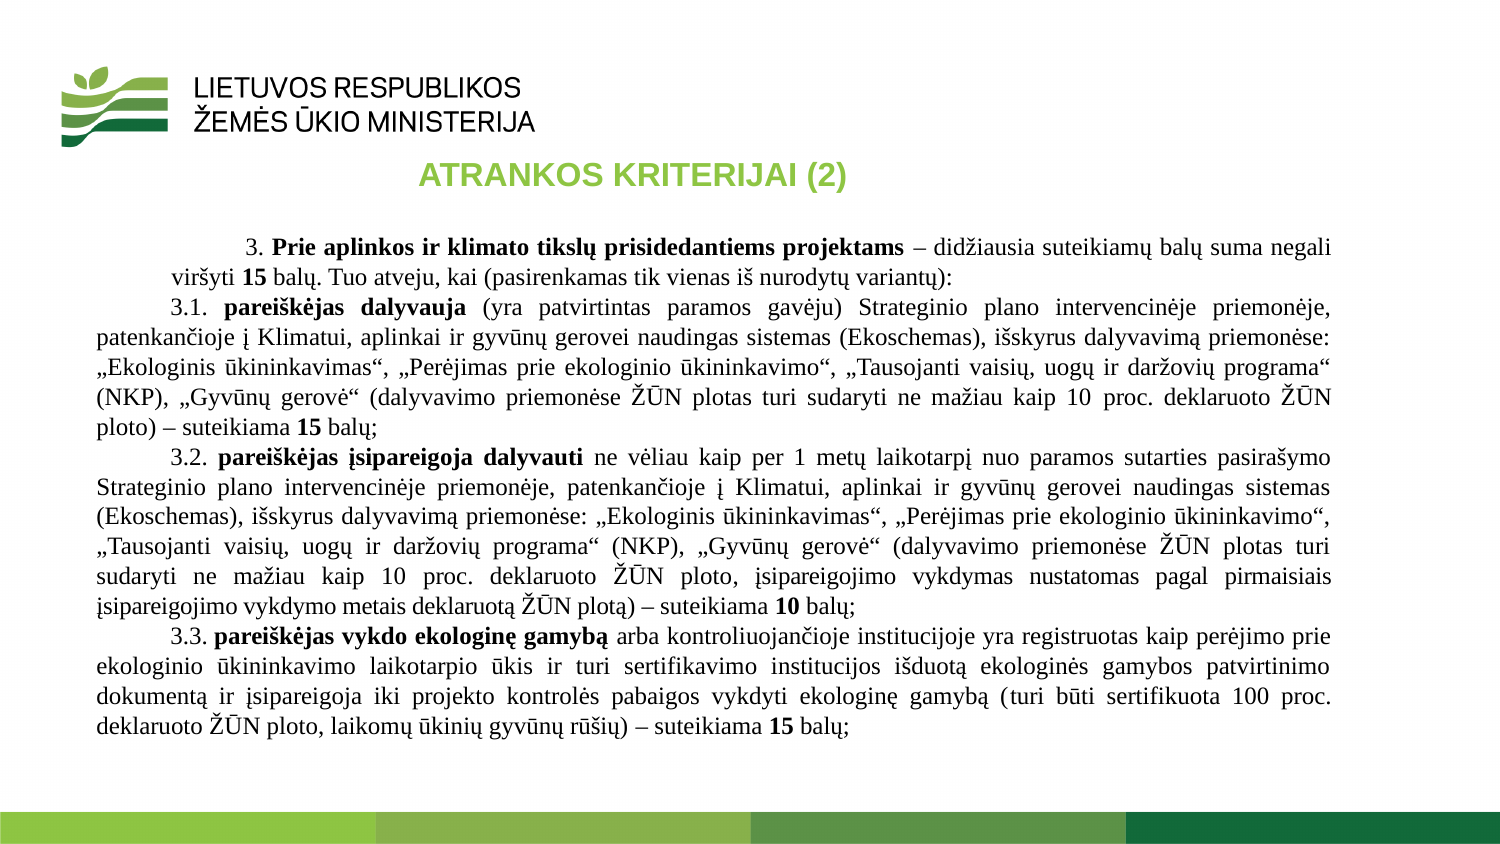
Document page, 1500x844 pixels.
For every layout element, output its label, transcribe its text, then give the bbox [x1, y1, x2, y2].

text_box 3. Prie aplinkos ir klimato tikslų prisidedantiems projektams – didžiausia suteikiamų balų suma negali viršyti 15 balų. Tuo atveju, kai (pasirenkamas tik vienas iš nurodytų variantų): 3.1. pareiškėjas dalyvauja (yra patvirtintas paramos gavėju) Strateginio plano intervencinėje priemonėje, patenkančioje į Klimatui, aplinkai ir gyvūnų gerovei naudingas sistemas (Ekoschemas), išskyrus dalyvavimą priemonėse: „Ekologinis ūkininkavimas“, „Perėjimas prie ekologinio ūkininkavimo“, „Tausojanti vaisių, uogų ir daržovių programa“ (NKP), „Gyvūnų gerovė“ (dalyvavimo priemonėse ŽŪN plotas turi sudaryti ne mažiau kaip 10 proc. deklaruoto ŽŪN ploto) – suteikiama 15 balų; 3.2. pareiškėjas įsipareigoja dalyvauti ne vėliau kaip per 1 metų laikotarpį nuo paramos sutarties pasirašymo Strateginio plano intervencinėje priemonėje, patenkančioje į Klimatui, aplinkai ir gyvūnų gerovei naudingas sistemas (Ekoschemas), išskyrus dalyvavimą priemonėse: „Ekologinis ūkininkavimas“, „Perėjimas prie ekologinio ūkininkavimo“, „Tausojanti vaisių, uogų ir daržovių programa“ (NKP), „Gyvūnų gerovė“ (dalyvavimo priemonėse ŽŪN plotas turi sudaryti ne mažiau kaip 10 proc. deklaruoto ŽŪN ploto, įsipareigojimo vykdymas nustatomas pagal pirmaisiais įsipareigojimo vykdymo metais deklaruotą ŽŪN plotą) – suteikiama 10 balų; 3.3. pareiškėjas vykdo ekologinę gamybą arba kontroliuojančioje institucijoje yra registruotas kaip perėjimo prie ekologinio ūkininkavimo laikotarpio ūkis ir turi sertifikavimo institucijos išduotą ekologinės gamybos patvirtinimo dokumentą ir įsipareigoja iki projekto kontrolės pabaigos vykdyti ekologinę gamybą (turi būti sertifikuota 100 proc. deklaruoto ŽŪN ploto, laikomų ūkinių gyvūnų rūšių) – suteikiama 15 balų; [81, 222, 1348, 777]
text_box ATRANKOS KRITERIJAI (2) [403, 145, 1130, 201]
picture [0, 0, 1500, 844]
